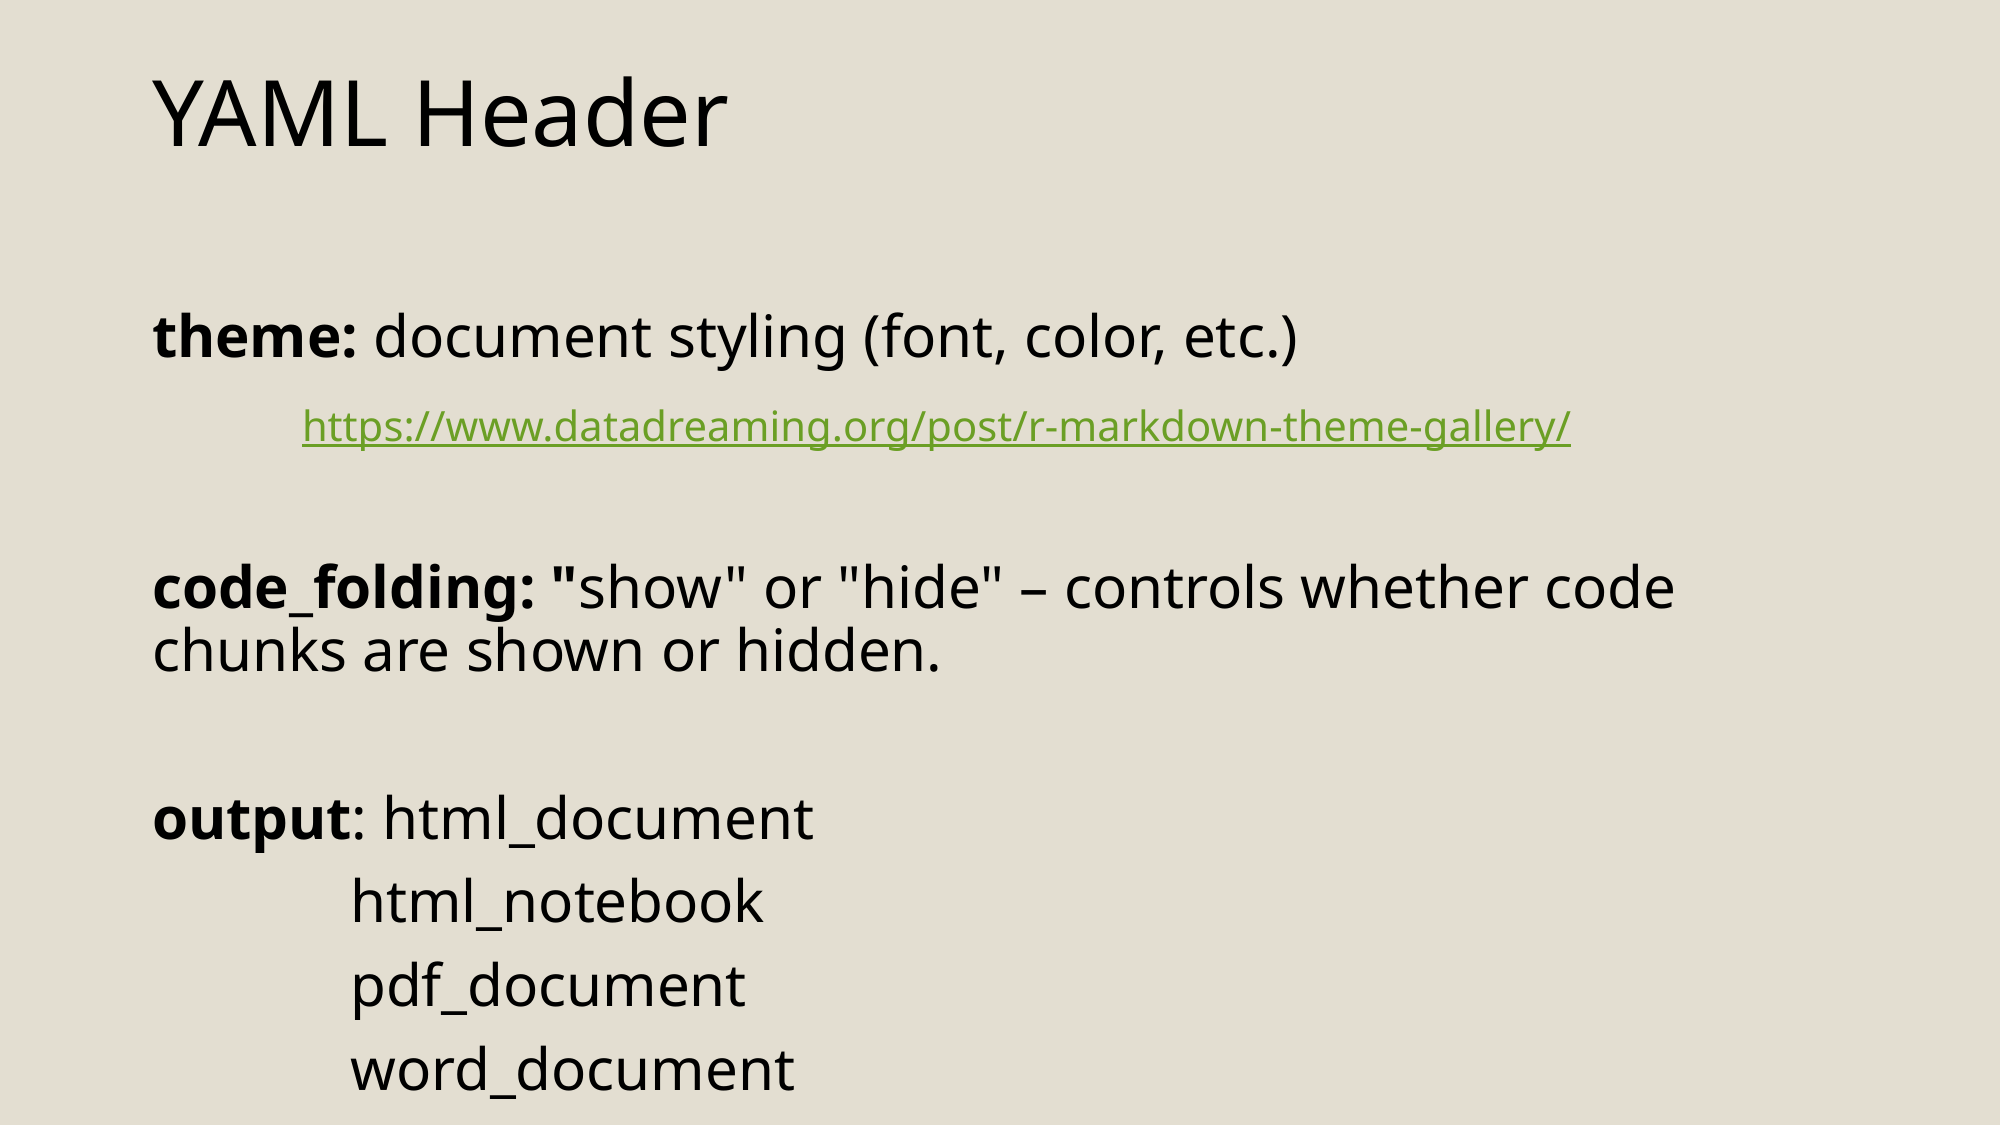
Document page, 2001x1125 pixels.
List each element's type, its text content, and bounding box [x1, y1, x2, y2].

text_box theme: document styling (font, color, etc.) https://www.datadreaming.org/post/r-markdown-theme-gallery/ code_folding: "show" or "hide" – controls whether code chunks are shown or hidden. output: html_document html_notebook pdf_document word_document [137, 299, 1863, 1125]
text_box YAML Header [137, 59, 1863, 278]
